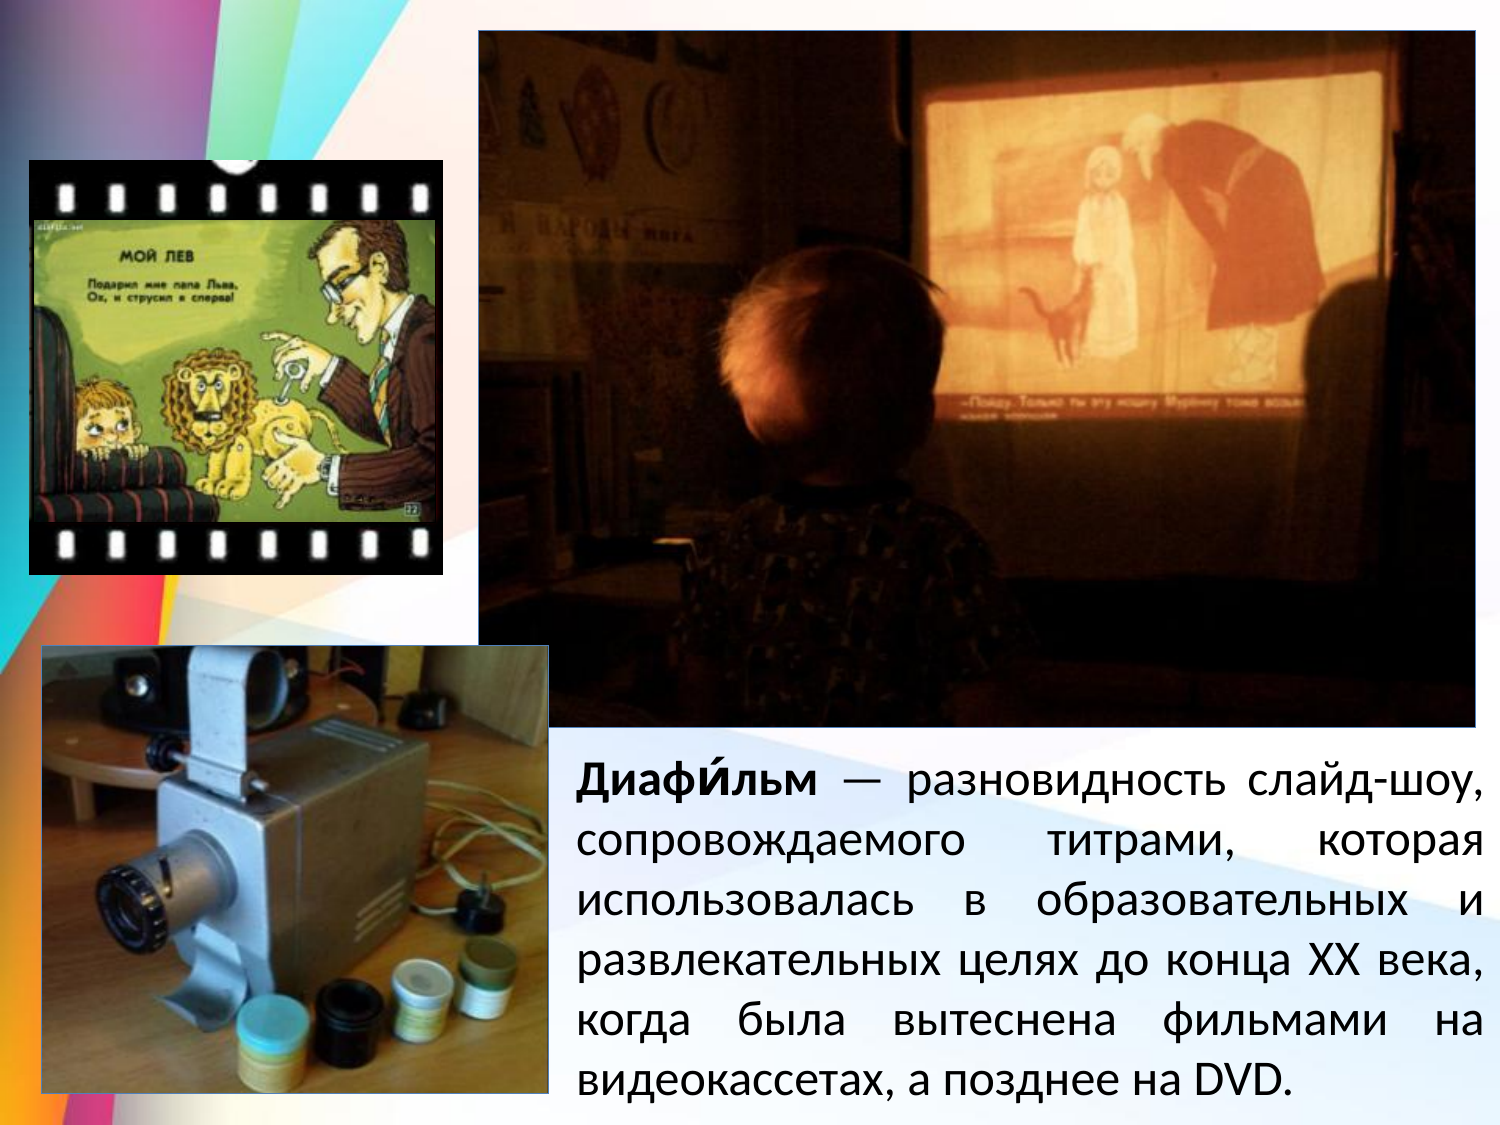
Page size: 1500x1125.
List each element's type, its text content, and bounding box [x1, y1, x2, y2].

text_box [29, 160, 444, 575]
text_box Диафи́льм — разновидность слайд-шоу, сопровождаемого титрами, которая использовалась в образовательных и развлекательных целях до конца XX века, когда была вытеснена фильмами на видеокассетах, а позднее на DVD. [560, 737, 1500, 1113]
picture [0, 0, 1500, 1125]
